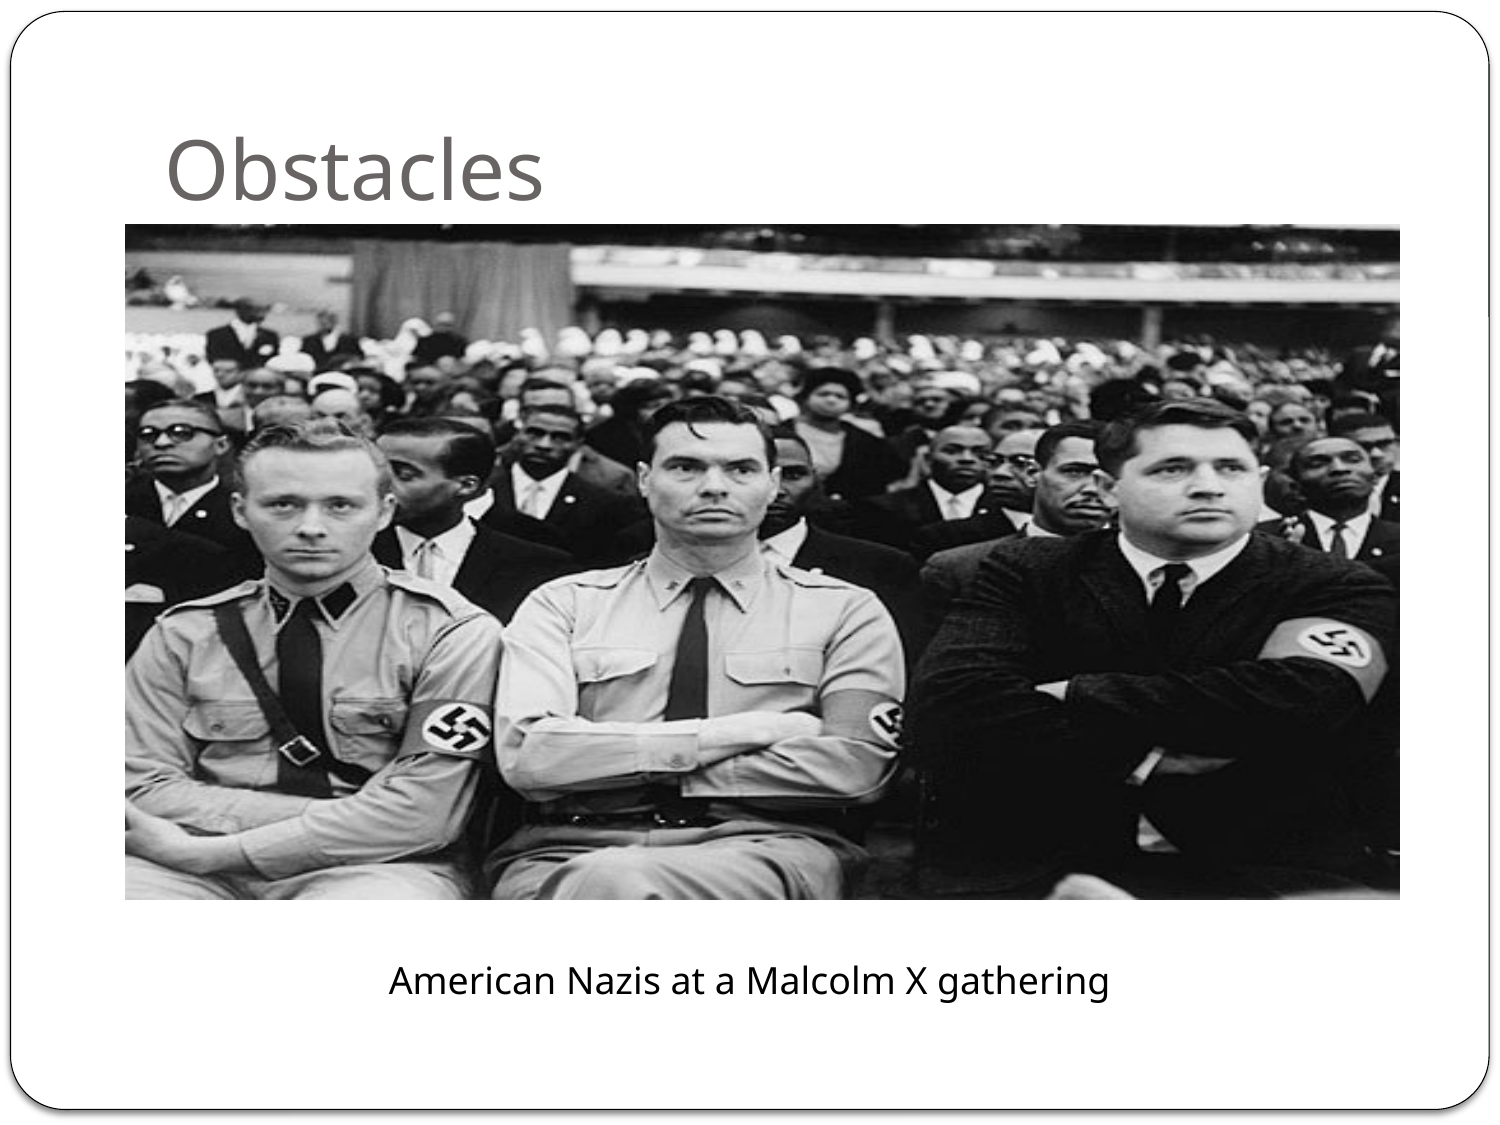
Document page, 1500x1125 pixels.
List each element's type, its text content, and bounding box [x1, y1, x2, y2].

title Obstacles [150, 45, 1425, 233]
text_box American Nazis at a Malcolm X gathering [324, 949, 1175, 1010]
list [124, 224, 1401, 901]
